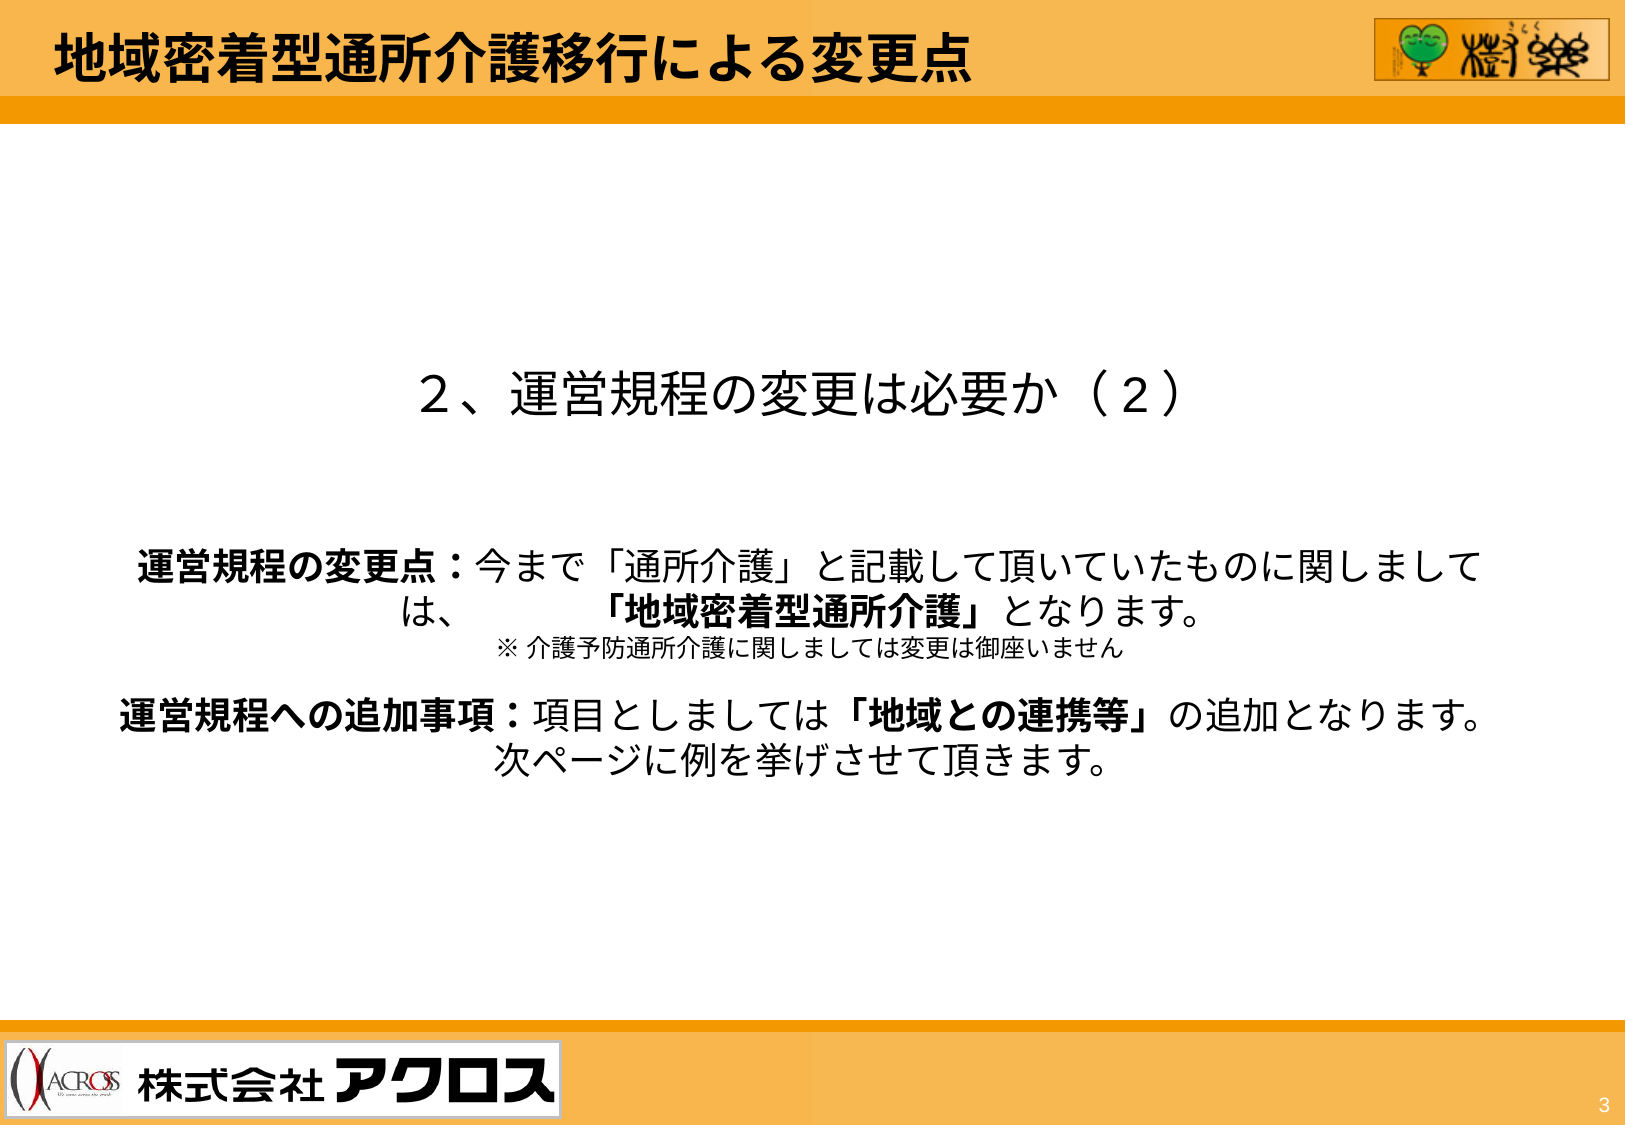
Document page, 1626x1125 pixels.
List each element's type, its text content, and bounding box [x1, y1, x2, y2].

text_box 地域密着型通所介護移行による変更点 [38, 0, 1004, 96]
slide_number 3 [1452, 1082, 1625, 1125]
picture [0, 1020, 1625, 1125]
picture [0, 0, 1625, 124]
text_box ２、運営規程の変更は必要か（2） 運営規程の変更点：今まで「通所介護」と記載して頂いていたものに関しましては、 「地域密着型通所介護」となります。 ※介護予防通所介護に関しましては変更は御座いません 運営規程への追加事項：項目としましては「地域との連携等」の追加となります。 次ページに例を挙げさせて頂きます。 [100, 177, 1520, 968]
